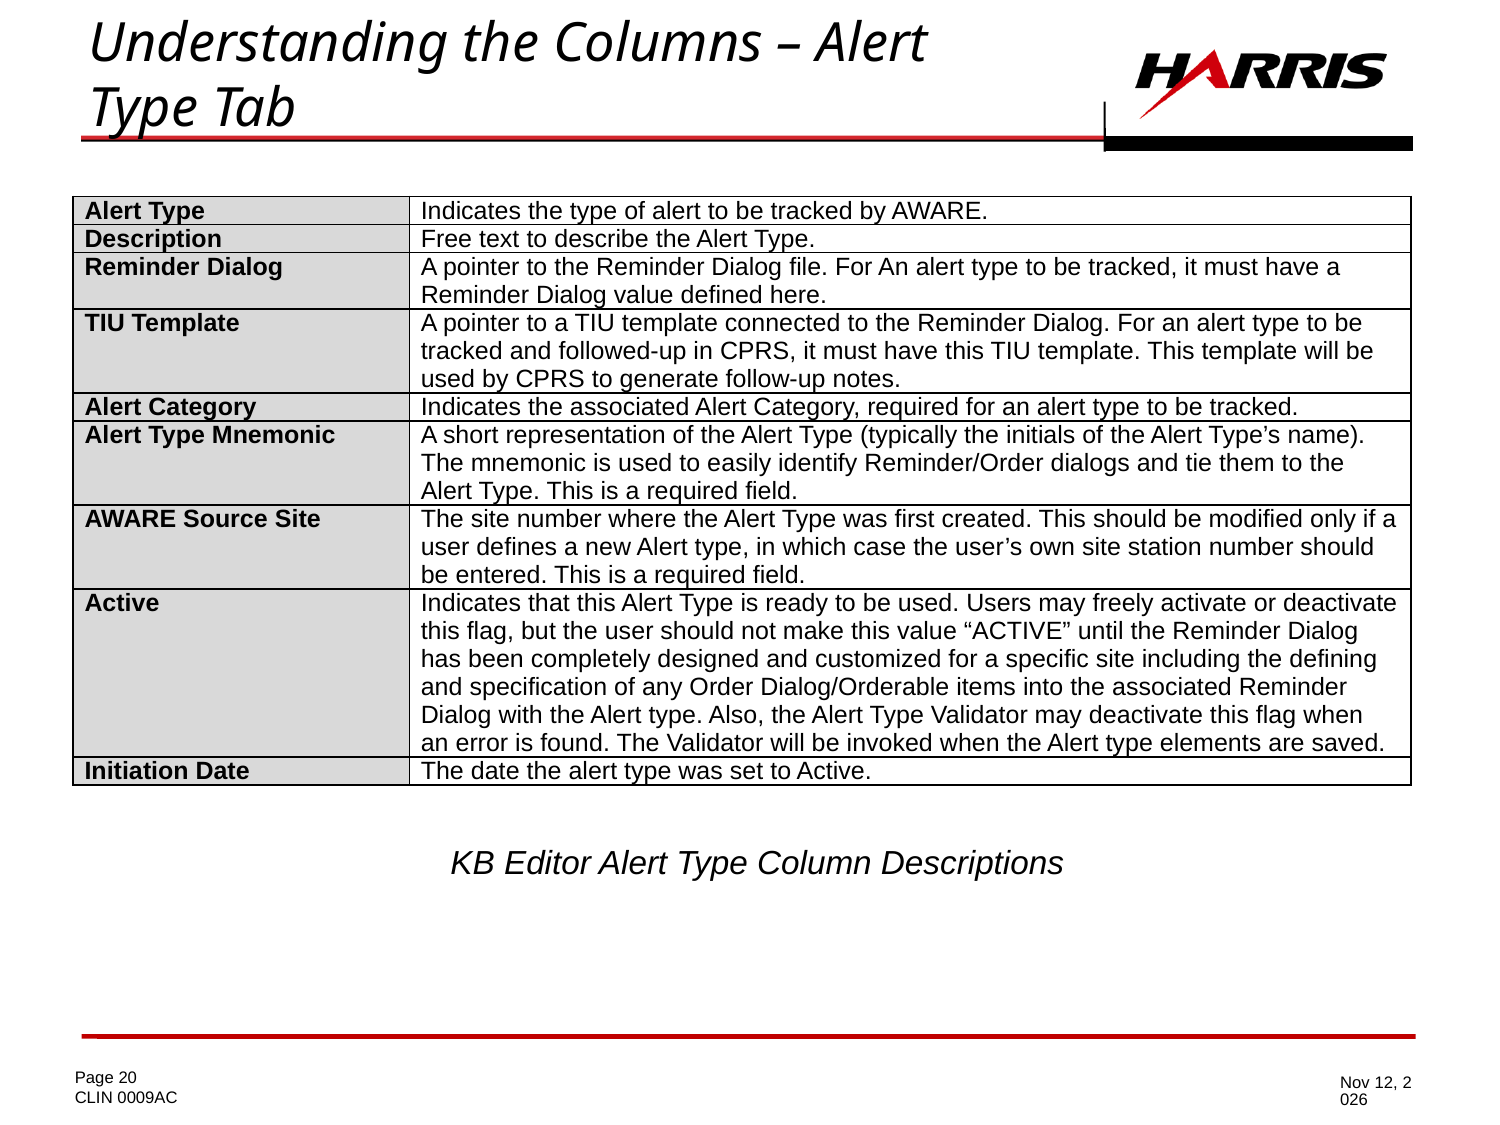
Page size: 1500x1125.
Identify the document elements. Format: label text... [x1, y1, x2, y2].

table_cell The date the alert type was set to Active. [410, 758, 1410, 784]
list KB Editor Alert Type Column Descriptions [73, 841, 1443, 899]
table_cell Alert Type Mnemonic [74, 422, 409, 504]
table_header Indicates the type of alert to be tracked by AWARE. [410, 197, 1410, 224]
table_cell Reminder Dialog [74, 253, 409, 308]
table_cell Indicates that this Alert Type is ready to be used. Users may freely activate or deactivate this flag, but the user should not make this value “ACTIVE” until the Reminder Dialog has been completely designed and customized for a specific site including the defining and specification of any Order Dialog/Orderable items into the associated Reminder Dialog with the Alert type. Also, the Alert Type Validator may deactivate this flag when an error is found. The Validator will be invoked when the Alert type elements are saved. [410, 590, 1410, 756]
table_cell TIU Template [74, 310, 409, 392]
table_header Alert Type [74, 197, 409, 224]
table_cell Initiation Date [74, 758, 409, 784]
table_cell A pointer to the Reminder Dialog file. For An alert type to be tracked, it must have a Reminder Dialog value defined here. [410, 253, 1410, 308]
table_cell A short representation of the Alert Type (typically the initials of the Alert Type’s name). The mnemonic is used to easily identify Reminder/Order dialogs and tie them to the Alert Type. This is a required field. [410, 422, 1410, 504]
table_cell Active [74, 590, 409, 756]
table_cell Alert Category [74, 394, 409, 420]
slide_number 6-Oct-14 [1324, 1060, 1435, 1105]
table_cell Description [74, 225, 409, 252]
table_cell Indicates the associated Alert Category, required for an alert type to be tracked. [410, 394, 1410, 420]
table_cell Free text to describe the Alert Type. [410, 225, 1410, 252]
table_cell AWARE Source Site [74, 506, 409, 588]
table_cell A pointer to a TIU template connected to the Reminder Dialog. For an alert type to be tracked and followed-up in CPRS, it must have this TIU template. This template will be used by CPRS to generate follow-up notes. [410, 310, 1410, 392]
table_cell The site number where the Alert Type was first created. This should be modified only if a user defines a new Alert type, in which case the user’s own site station number should be entered. This is a required field. [410, 506, 1410, 588]
picture [1135, 49, 1387, 119]
title Understanding the Columns – Alert Type Tab [73, 27, 962, 117]
